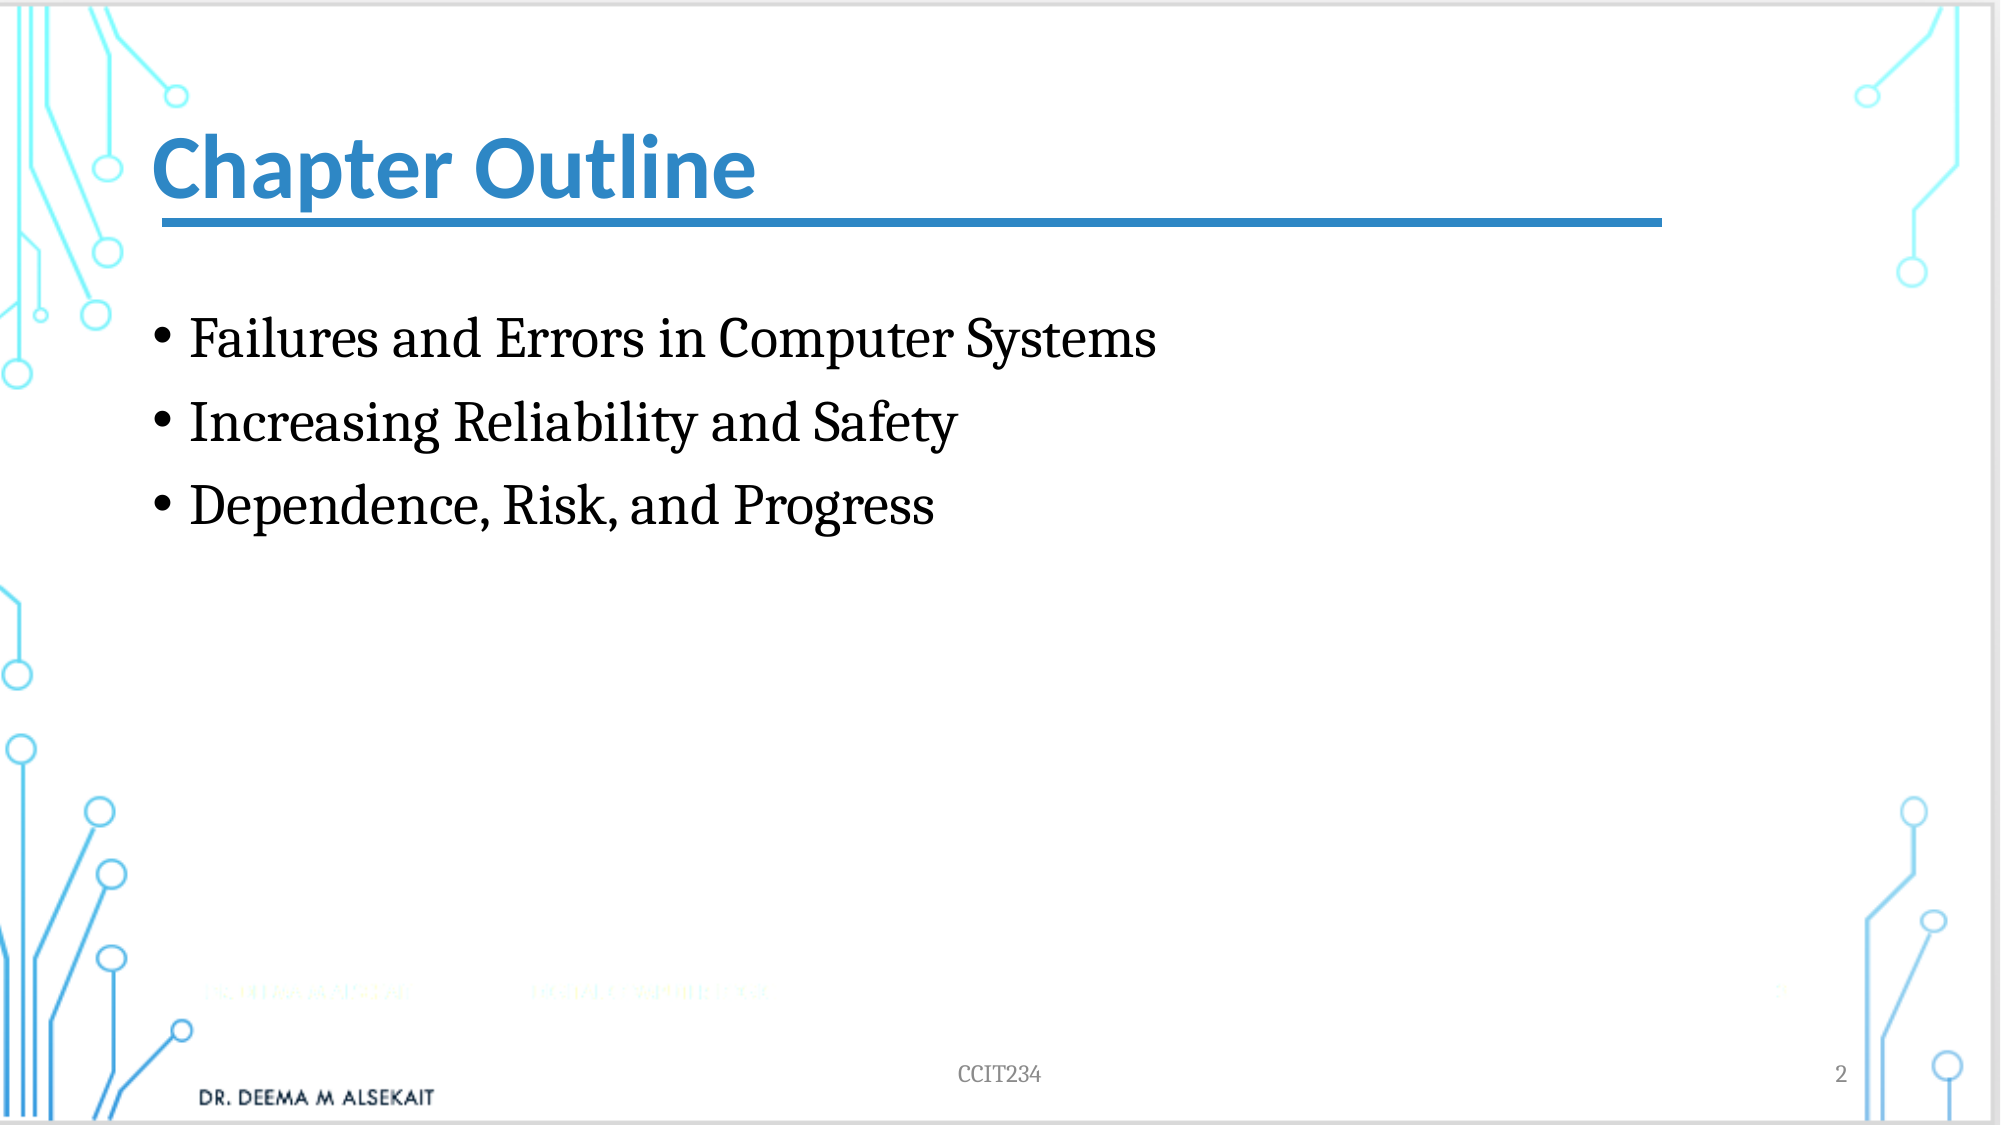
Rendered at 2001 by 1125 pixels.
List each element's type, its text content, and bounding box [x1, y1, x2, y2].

slide_number 2 [1412, 1042, 1863, 1103]
title Chapter Outline [137, 59, 1863, 278]
list Failures and Errors in Computer Systems Increasing Reliability and Safety Dependence, Risk, and Progress [137, 299, 1863, 1014]
picture [0, 0, 2001, 1125]
footer CCIT234 [662, 1042, 1338, 1103]
